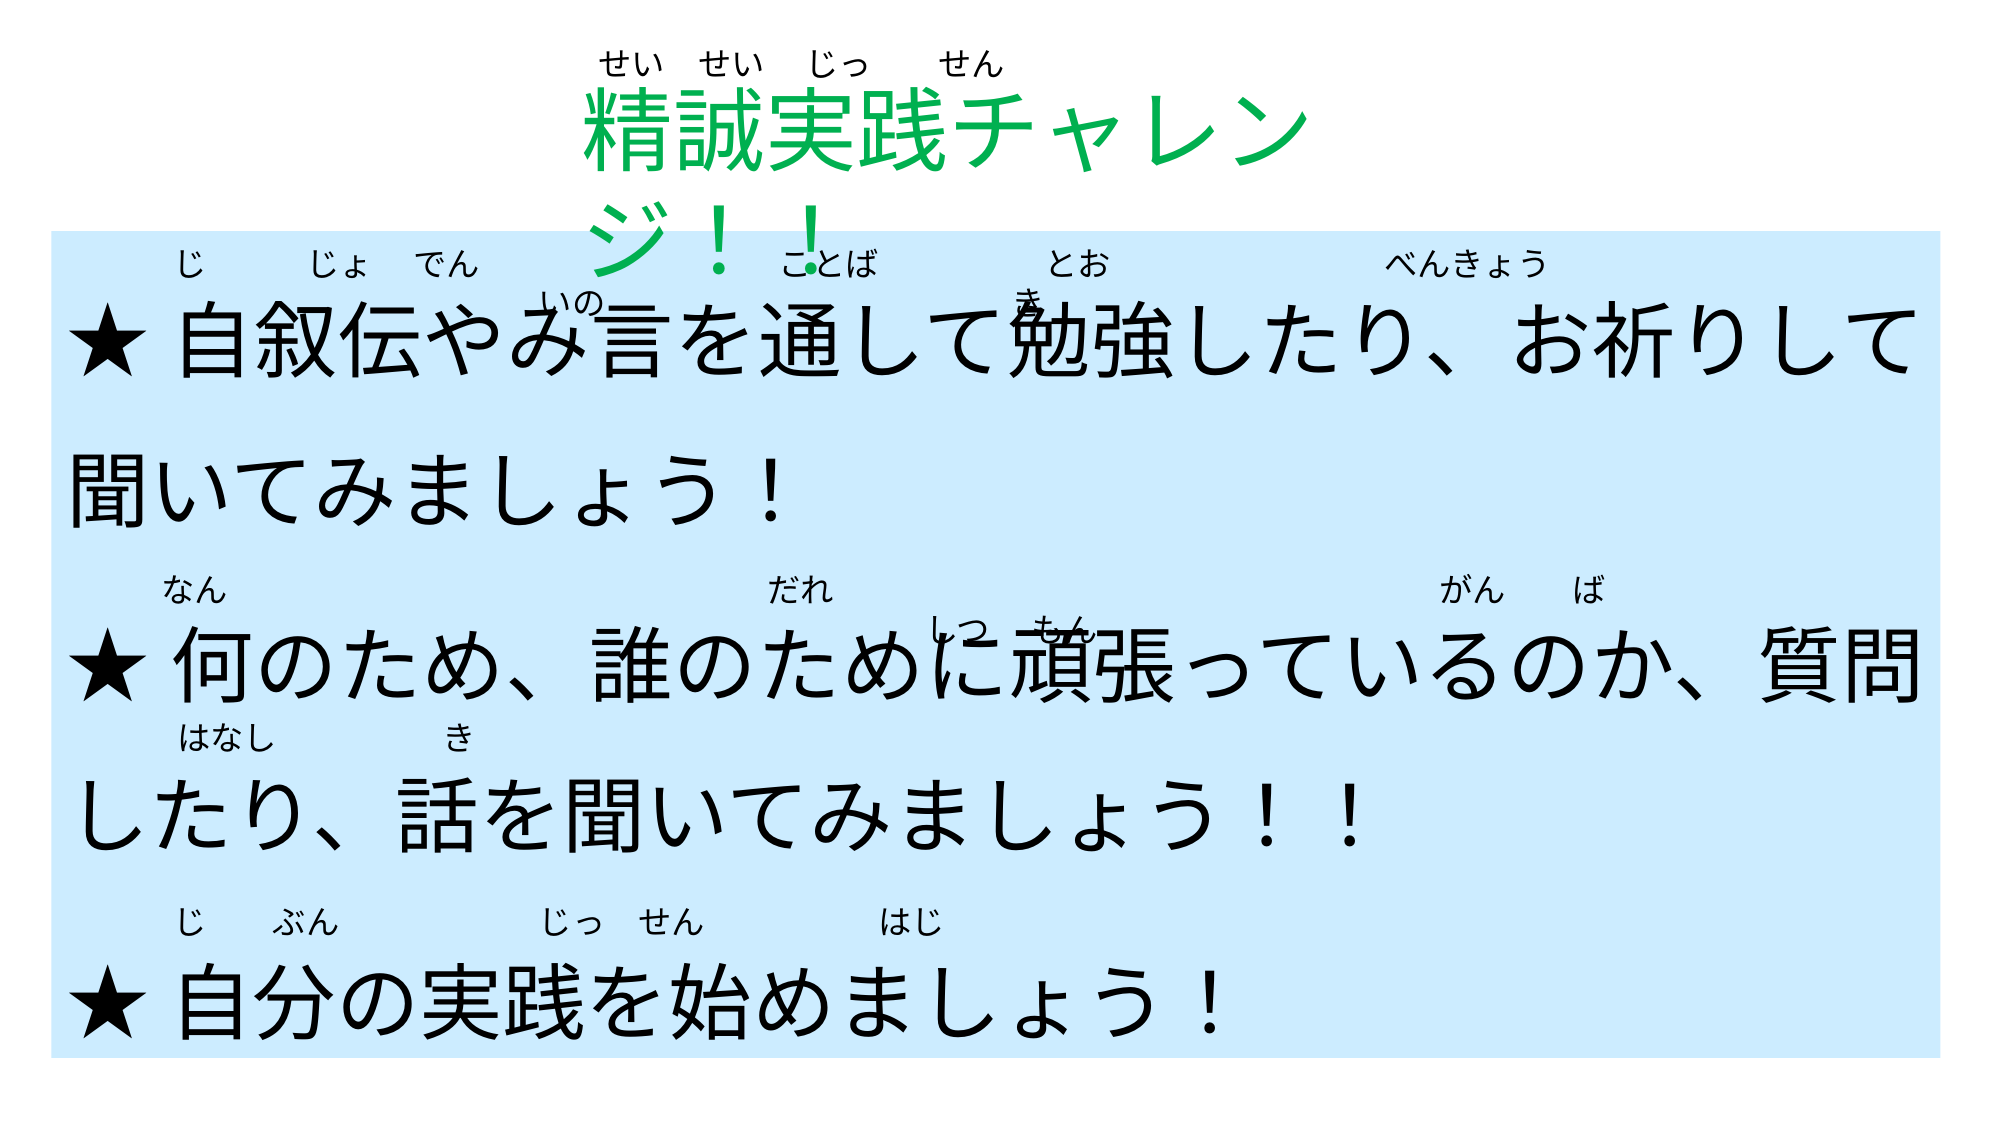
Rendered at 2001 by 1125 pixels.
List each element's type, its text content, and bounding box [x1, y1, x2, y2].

text_box ★自叙伝やみ言を通して勉強したり、お祈りして聞いてみましょう！ ★何のため、誰のために頑張っているのか、質問したり、話を聞いてみましょう！！ ★自分の実践を始めましょう！ [51, 231, 1941, 1058]
text_box なん だれ がん ば しつ もん [146, 561, 1831, 697]
text_box 精誠実践チャレンジ！！ [567, 65, 1468, 235]
text_box はなし き [162, 709, 1552, 764]
text_box じ ぶん じっ せん はじ [158, 893, 1548, 949]
text_box せい せい じっ せん [583, 35, 1973, 90]
text_box じ じょ でん ことば とお べんきょう いの き [158, 235, 1875, 330]
